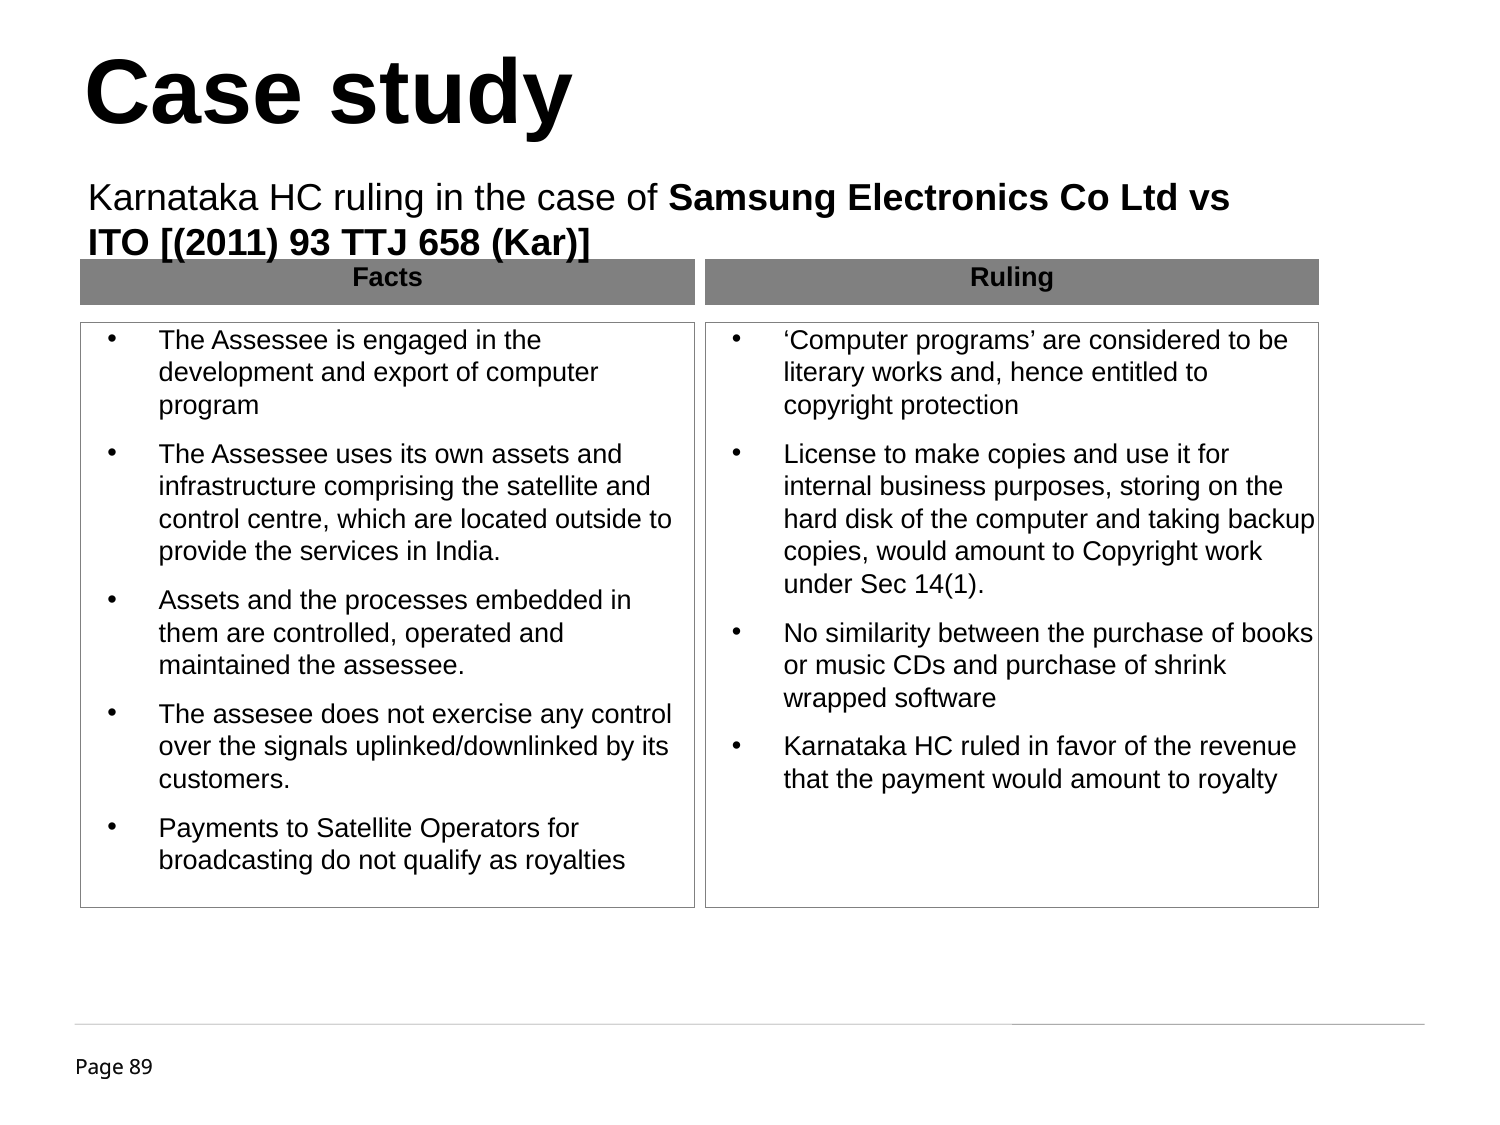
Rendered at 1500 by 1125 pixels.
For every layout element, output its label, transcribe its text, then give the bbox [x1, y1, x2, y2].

text_box ‘Computer programs’ are considered to be literary works and, hence entitled to copyright protection License to make copies and use it for internal business purposes, storing on the hard disk of the computer and taking backup copies, would amount to Copyright work under Sec 14(1). No similarity between the purchase of books or music CDs and purchase of shrink wrapped software Karnataka HC ruled in favor of the revenue that the payment would amount to royalty [705, 322, 1319, 908]
text_box Karnataka HC ruling in the case of Samsung Electronics Co Ltd vs ITO [(2011) 93 TTJ 658 (Kar)] [74, 175, 1314, 270]
text_box Facts [80, 270, 695, 305]
text_box Case study [71, 42, 1422, 175]
text_box The Assessee is engaged in the development and export of computer program The Assessee uses its own assets and infrastructure comprising the satellite and control centre, which are located outside to provide the services in India. Assets and the processes embedded in them are controlled, operated and maintained the assessee. The assesee does not exercise any control over the signals uplinked/downlinked by its customers. Payments to Satellite Operators for broadcasting do not qualify as royalties [80, 322, 695, 908]
text_box Ruling [705, 259, 1319, 305]
